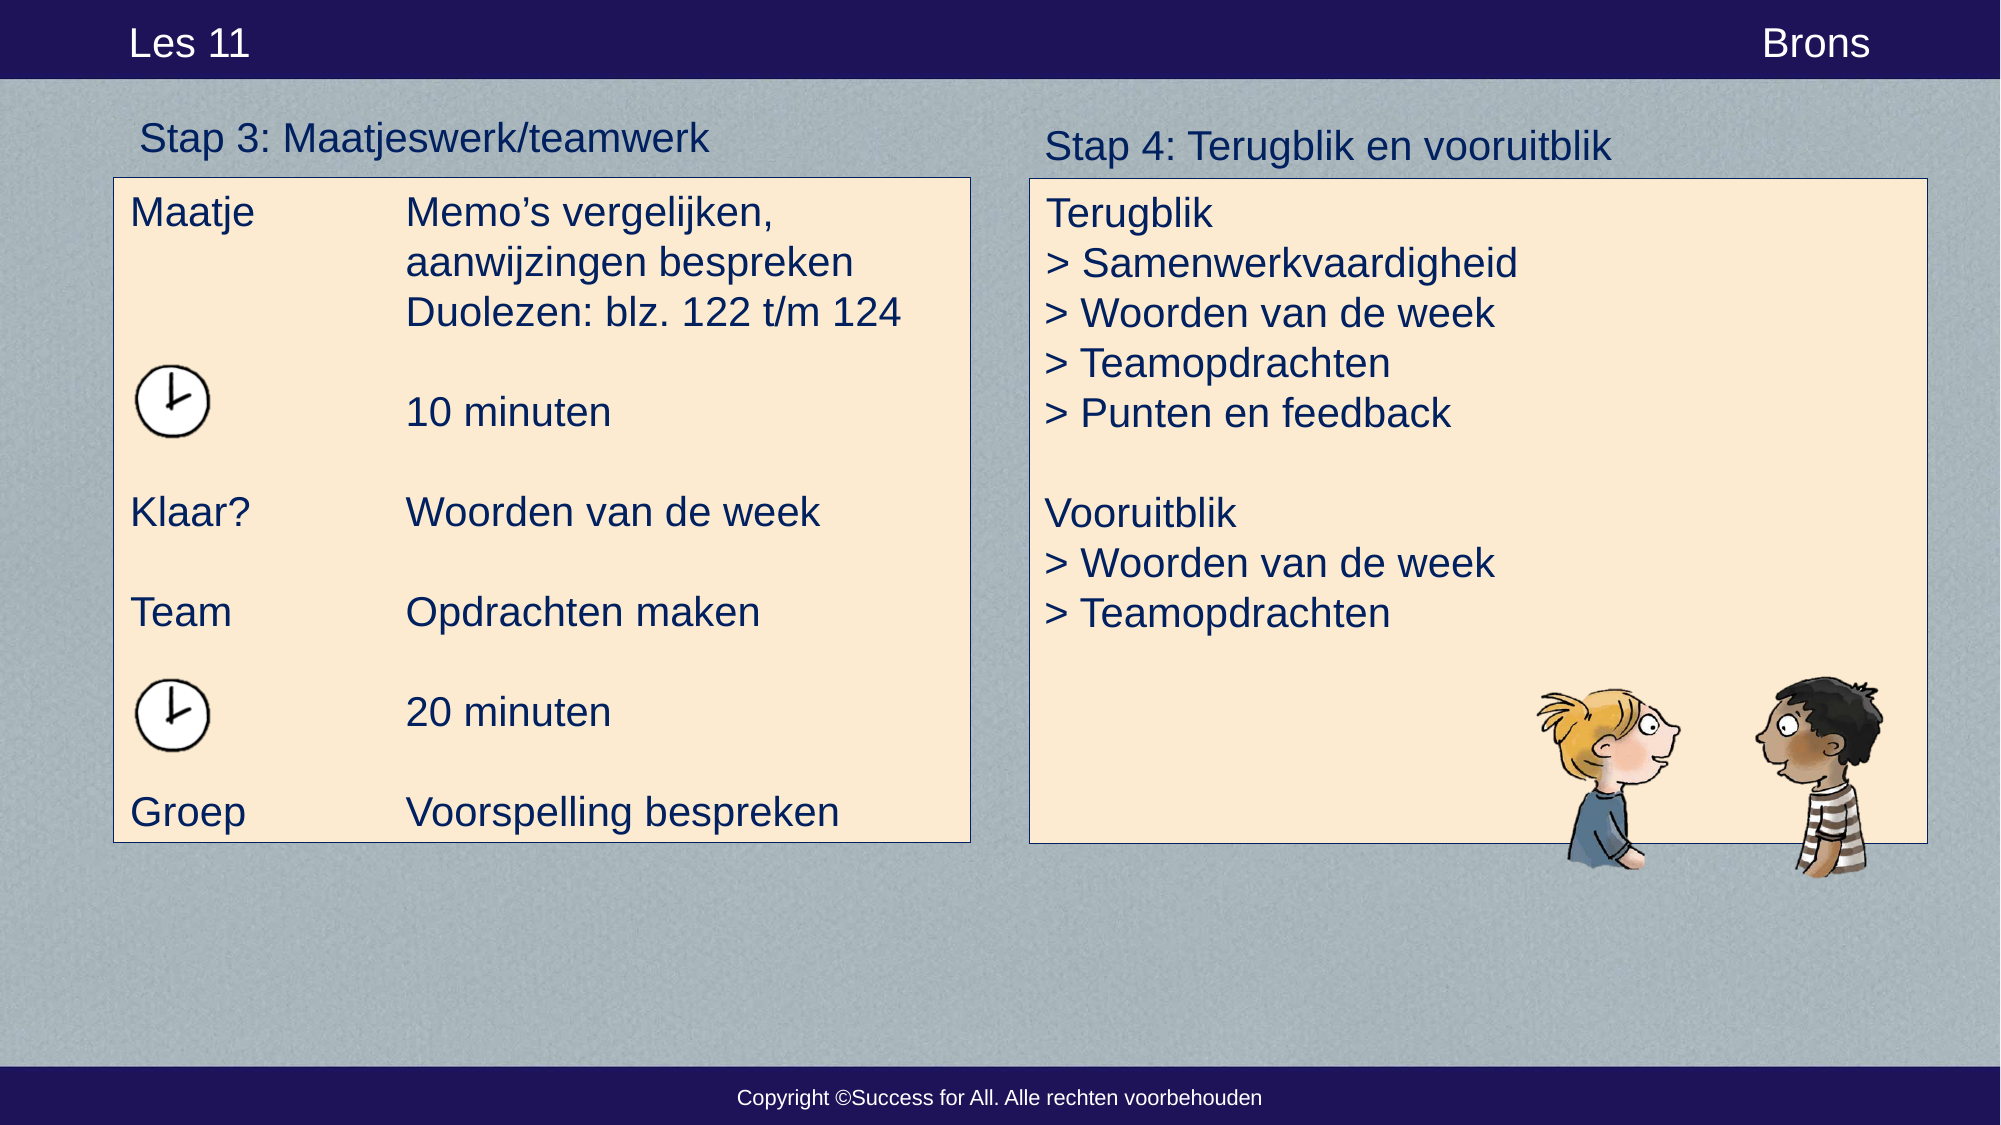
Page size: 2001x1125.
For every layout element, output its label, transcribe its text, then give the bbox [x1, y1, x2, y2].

picture [0, 0, 2001, 1125]
text_box Les 11 [114, 8, 354, 73]
text_box Stap 4: Terugblik en vooruitblik [1029, 111, 1822, 177]
text_box Stap 3: Maatjeswerk/teamwerk [124, 103, 917, 169]
text_box Maatje Memo’s vergelijken, aanwijzingen bespreken Duolezen: blz. 122 t/m 124 10 minuten Klaar? Woorden van de week Team Opdrachten maken 20 minuten Groep Voorspelling bespreken [113, 177, 971, 843]
text_box Brons [999, 8, 1886, 73]
text_box Terugblik > Samenwerkvaardigheid > Woorden van de week > Teamopdrachten > Punten en feedback Vooruitblik > Woorden van de week > Teamopdrachten [1029, 178, 1928, 844]
text_box Copyright ©Success for All. Alle rechten voorbehouden [0, 1076, 2000, 1125]
